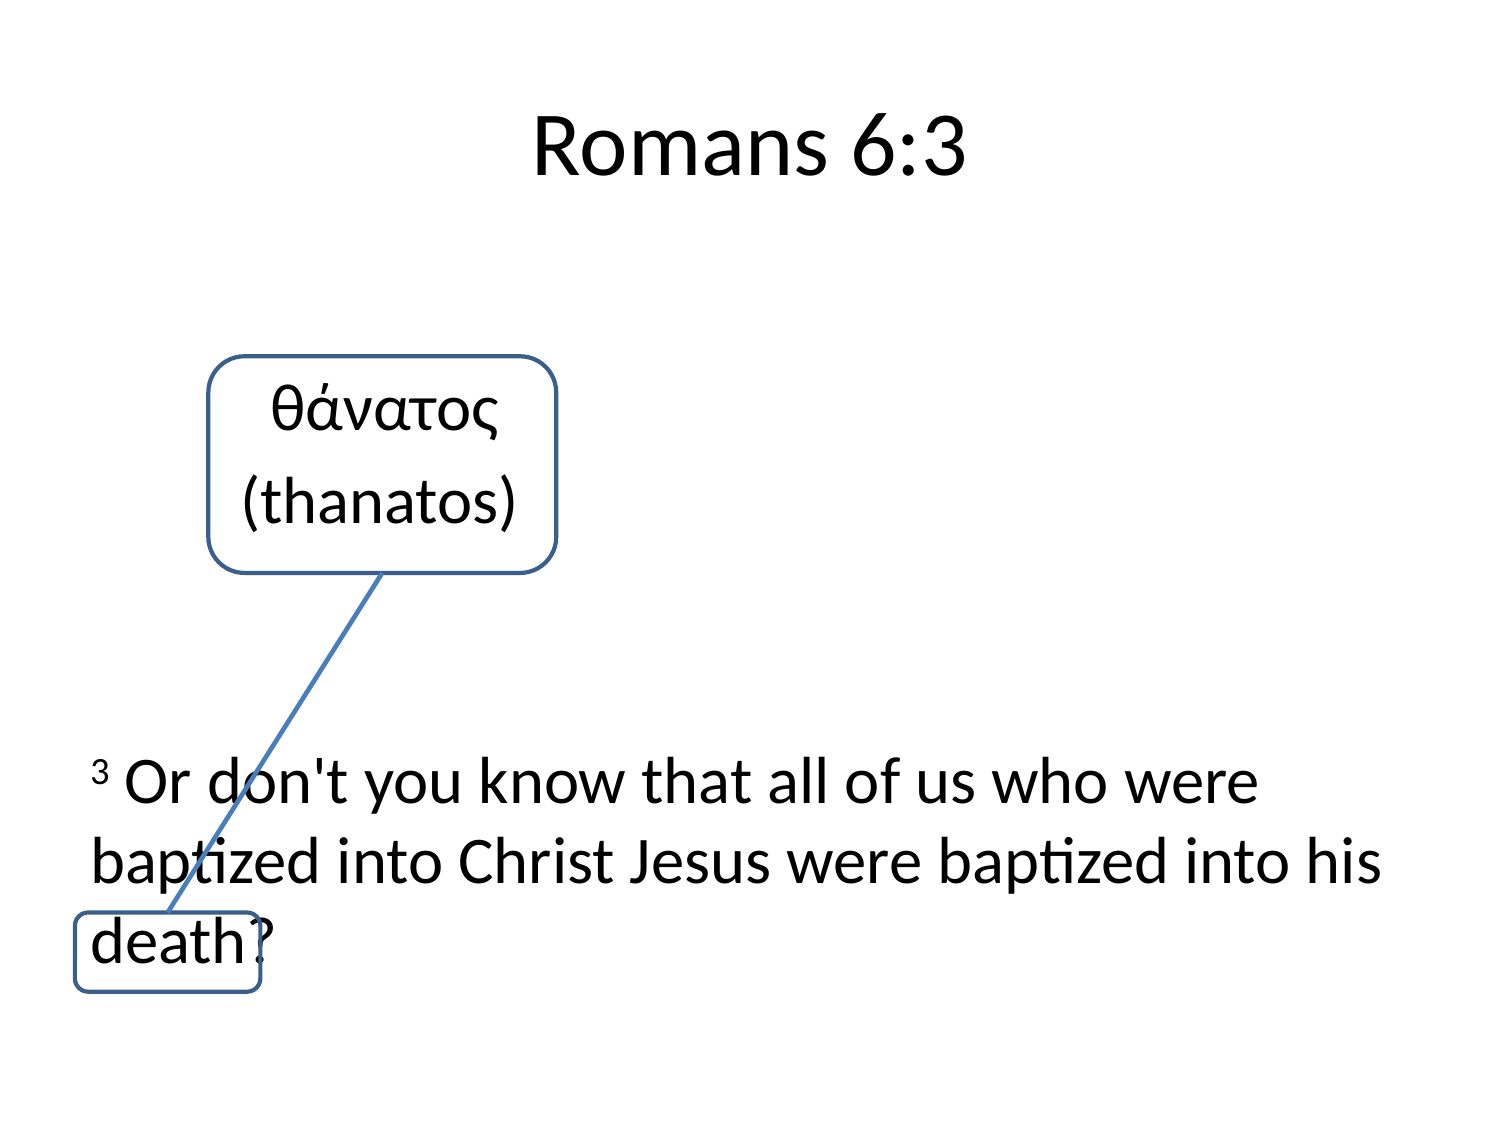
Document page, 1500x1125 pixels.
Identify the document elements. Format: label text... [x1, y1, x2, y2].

text_box [206, 354, 559, 576]
list θάνατος (thanatos) 3 Or don't you know that all of us who were baptized into Christ Jesus were baptized into his death? [75, 262, 1425, 1005]
text_box [72, 910, 263, 994]
title Romans 6:3 [75, 45, 1425, 233]
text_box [167, 572, 383, 913]
